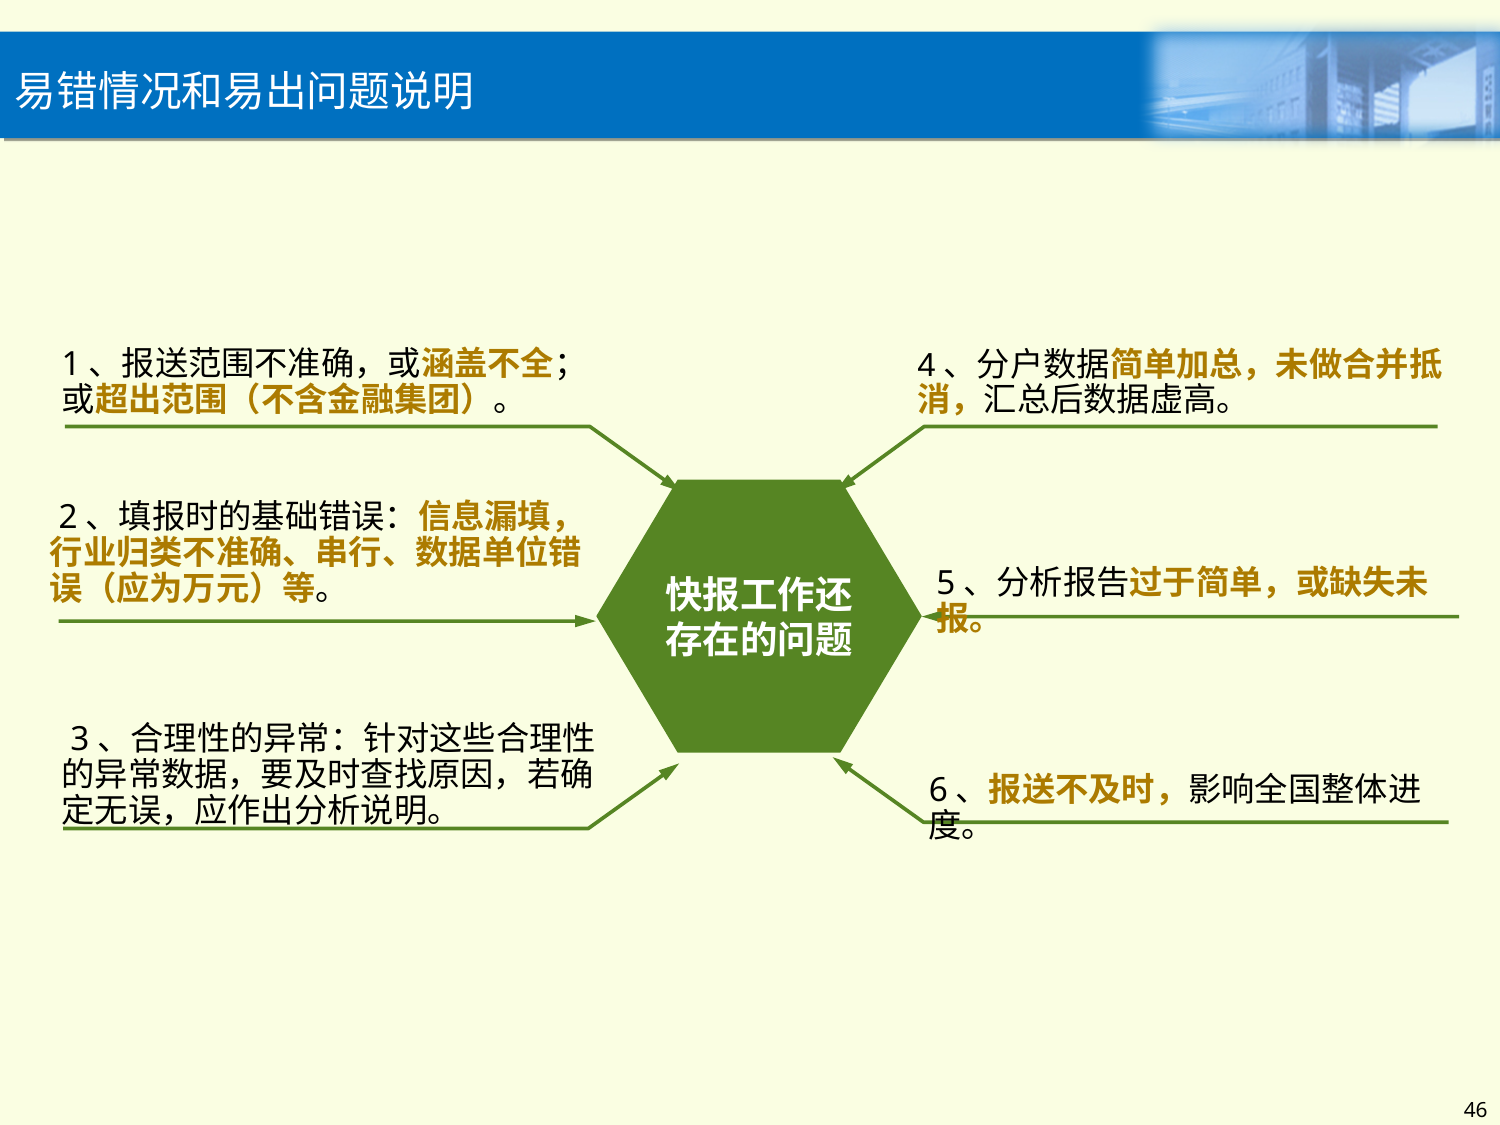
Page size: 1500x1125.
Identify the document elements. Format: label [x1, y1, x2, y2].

text_box [46, 714, 680, 838]
list [902, 339, 1500, 421]
text_box [1412, 1089, 1500, 1125]
picture [1136, 14, 1500, 153]
text_box [832, 757, 1500, 838]
text_box [35, 339, 1500, 753]
title [0, 46, 1130, 118]
